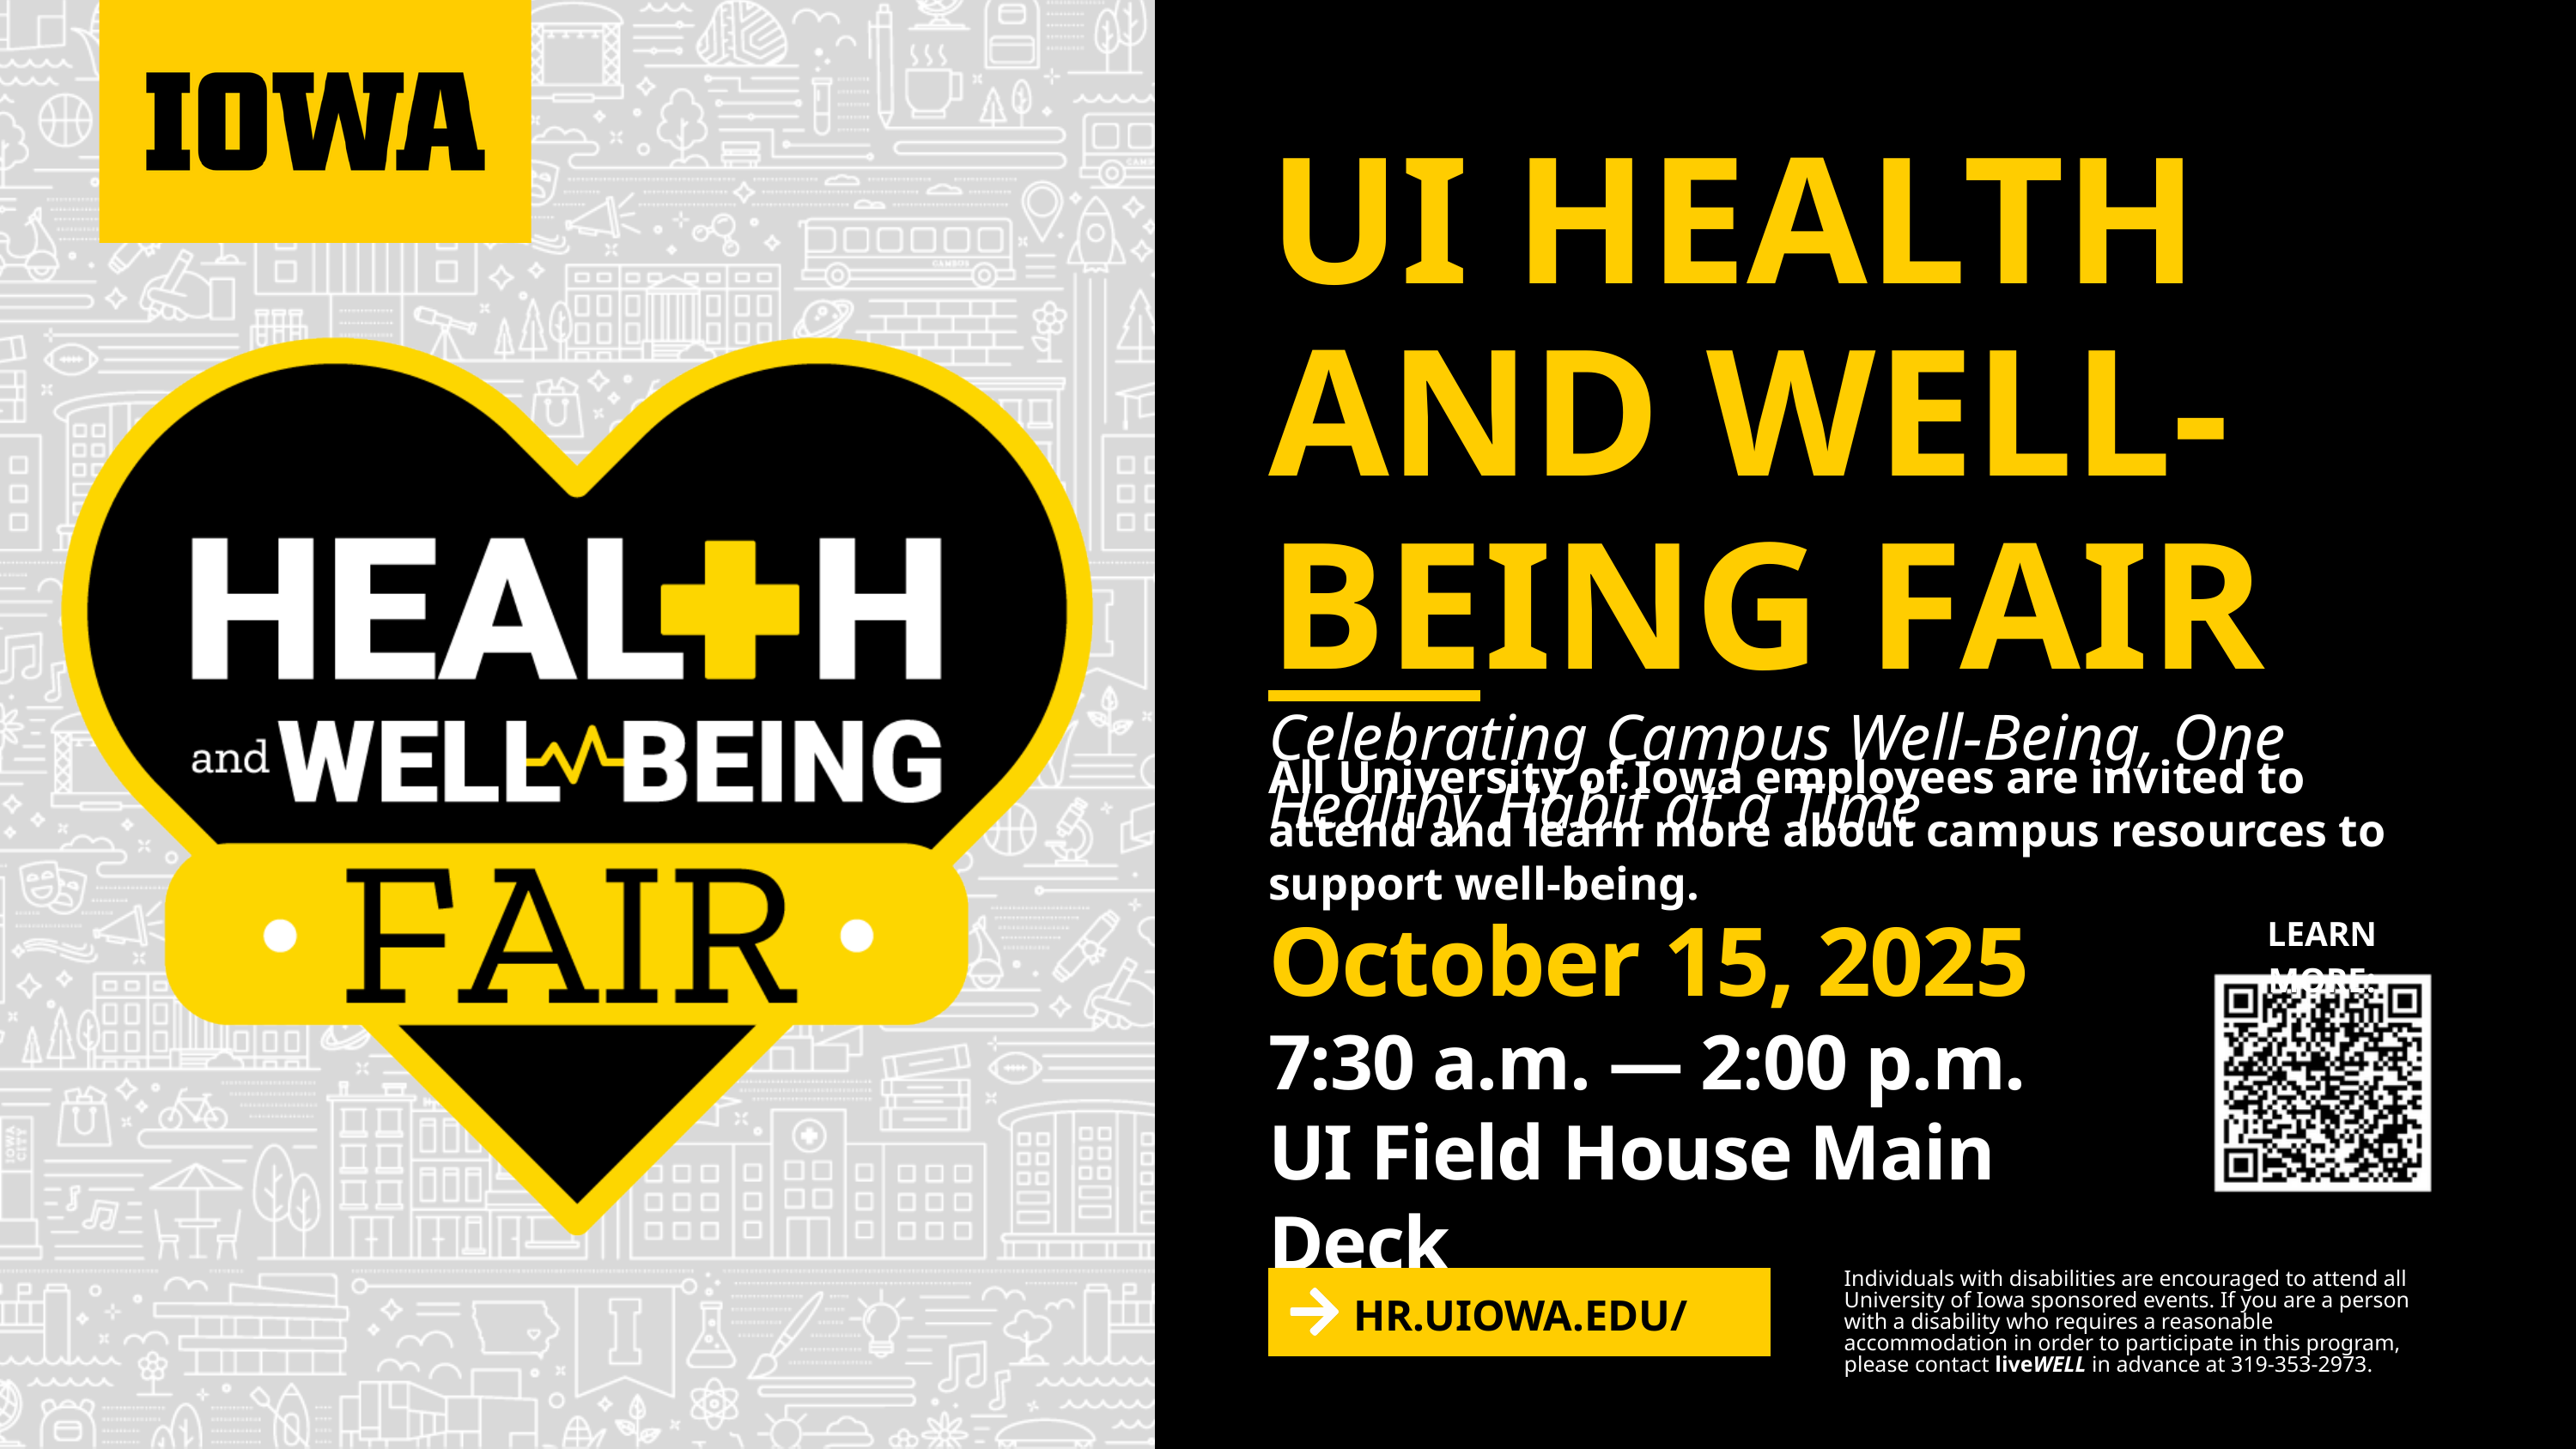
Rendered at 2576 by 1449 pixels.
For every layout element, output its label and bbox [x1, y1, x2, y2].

text_box [1267, 689, 1481, 702]
text_box [42, 316, 1113, 1258]
text_box [99, 0, 532, 243]
text_box [1155, 0, 2576, 1449]
picture [2192, 953, 2453, 1214]
text_box [1267, 1267, 1771, 1357]
text_box [0, 0, 1153, 1449]
